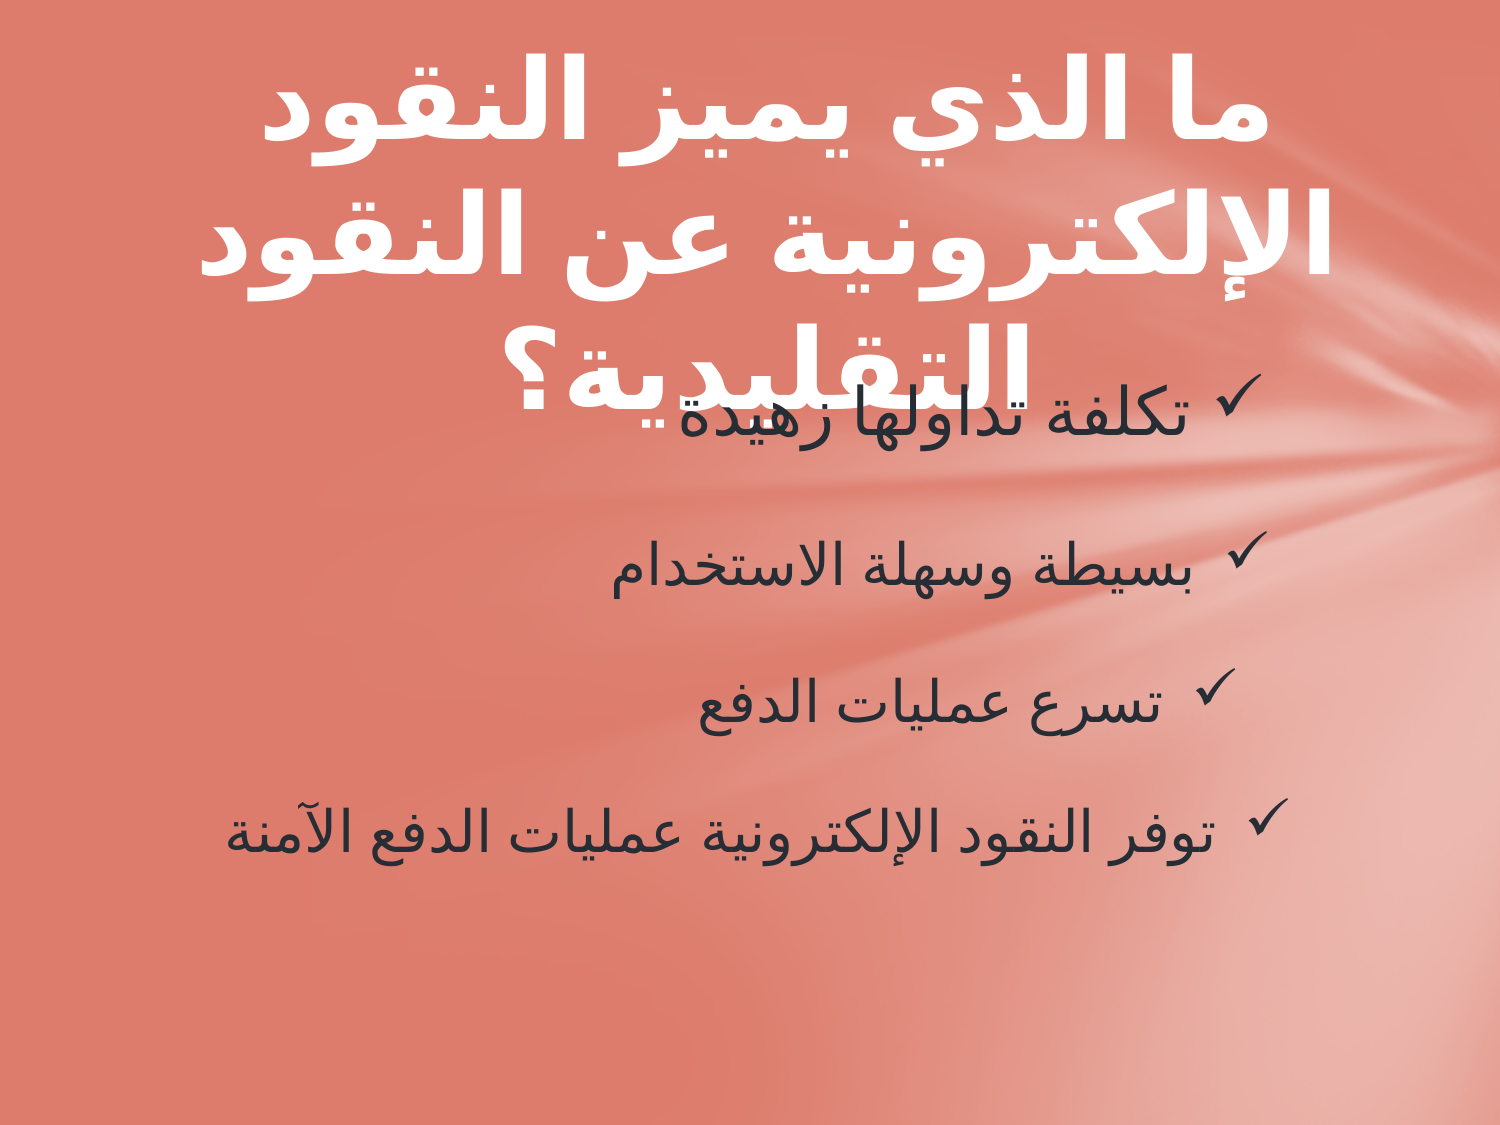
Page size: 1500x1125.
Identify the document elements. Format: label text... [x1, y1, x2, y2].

text_box بسيطة وسهلة الاستخدام [580, 520, 1286, 605]
text_box تسرع عمليات الدفع [667, 656, 1255, 742]
text_box تكلفة تداولها زهيدة [645, 361, 1282, 457]
text_box توفر النقود الإلكترونية عمليات الدفع الآمنة [194, 786, 1308, 872]
text_box ما الذي يميز النقود الإلكترونية عن النقود التقليدية؟ [100, 19, 1436, 440]
